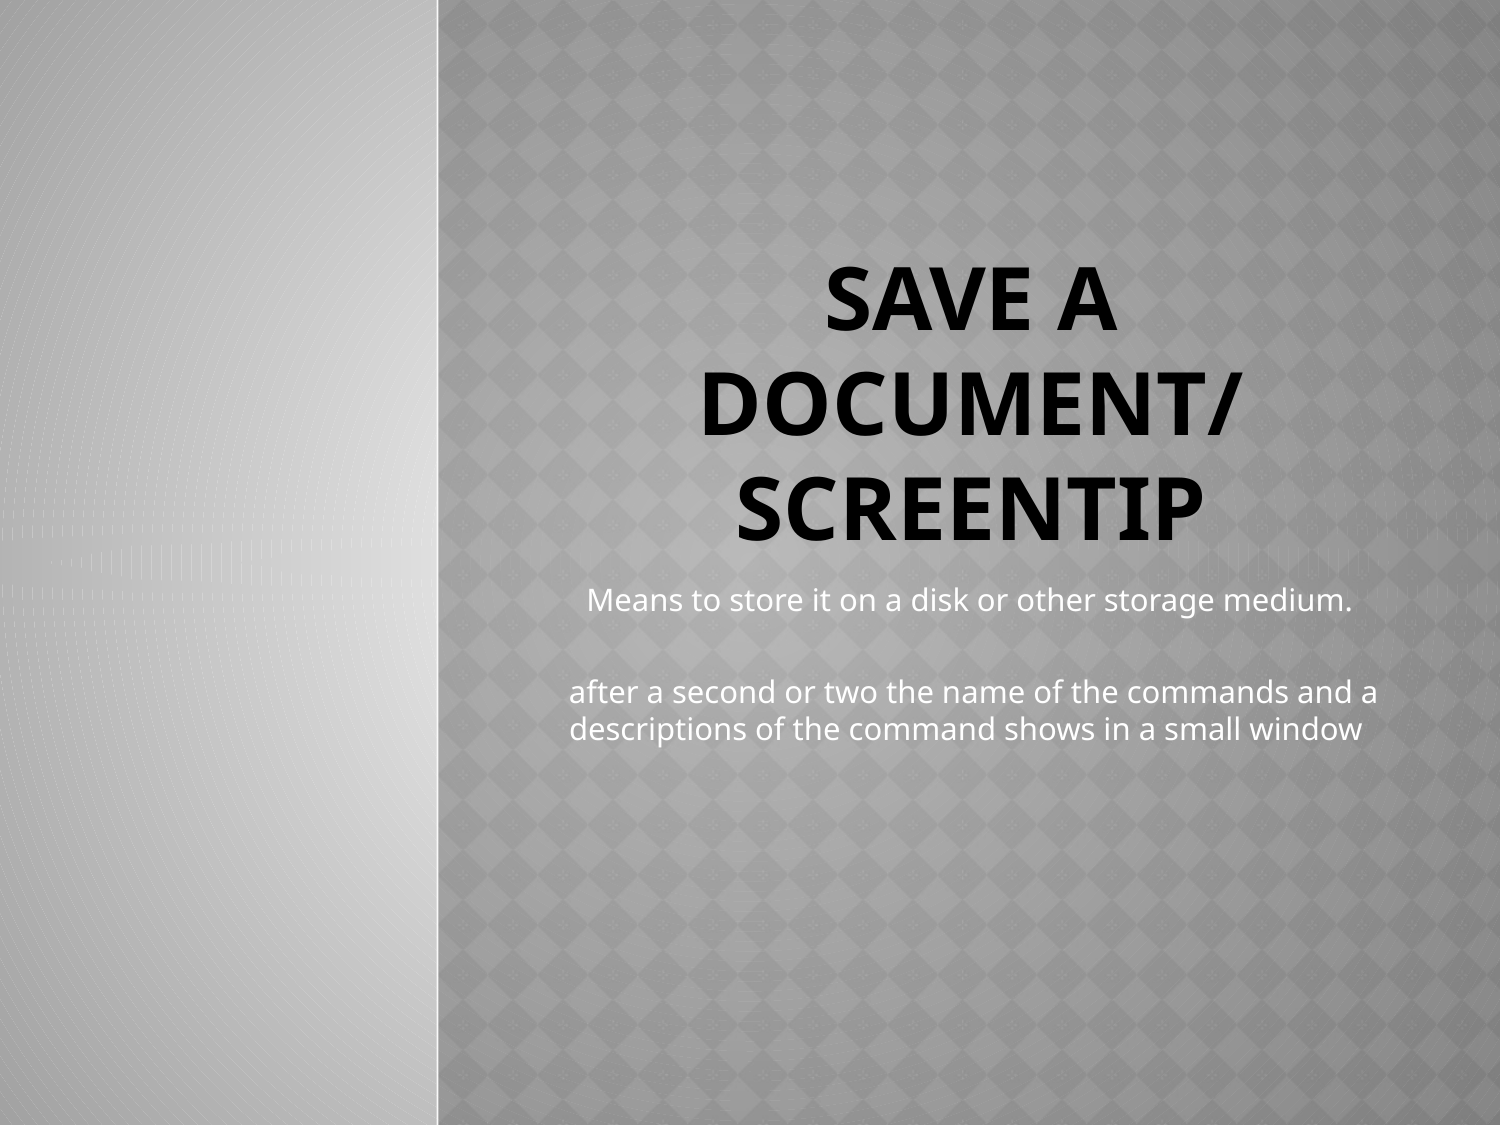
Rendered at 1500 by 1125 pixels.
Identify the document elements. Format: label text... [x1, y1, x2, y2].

title Save a document/ screentip [552, 87, 1390, 558]
subtitle Means to store it on a disk or other storage medium. after a second or two the name of the commands and a descriptions of the command shows in a small window [550, 580, 1390, 762]
